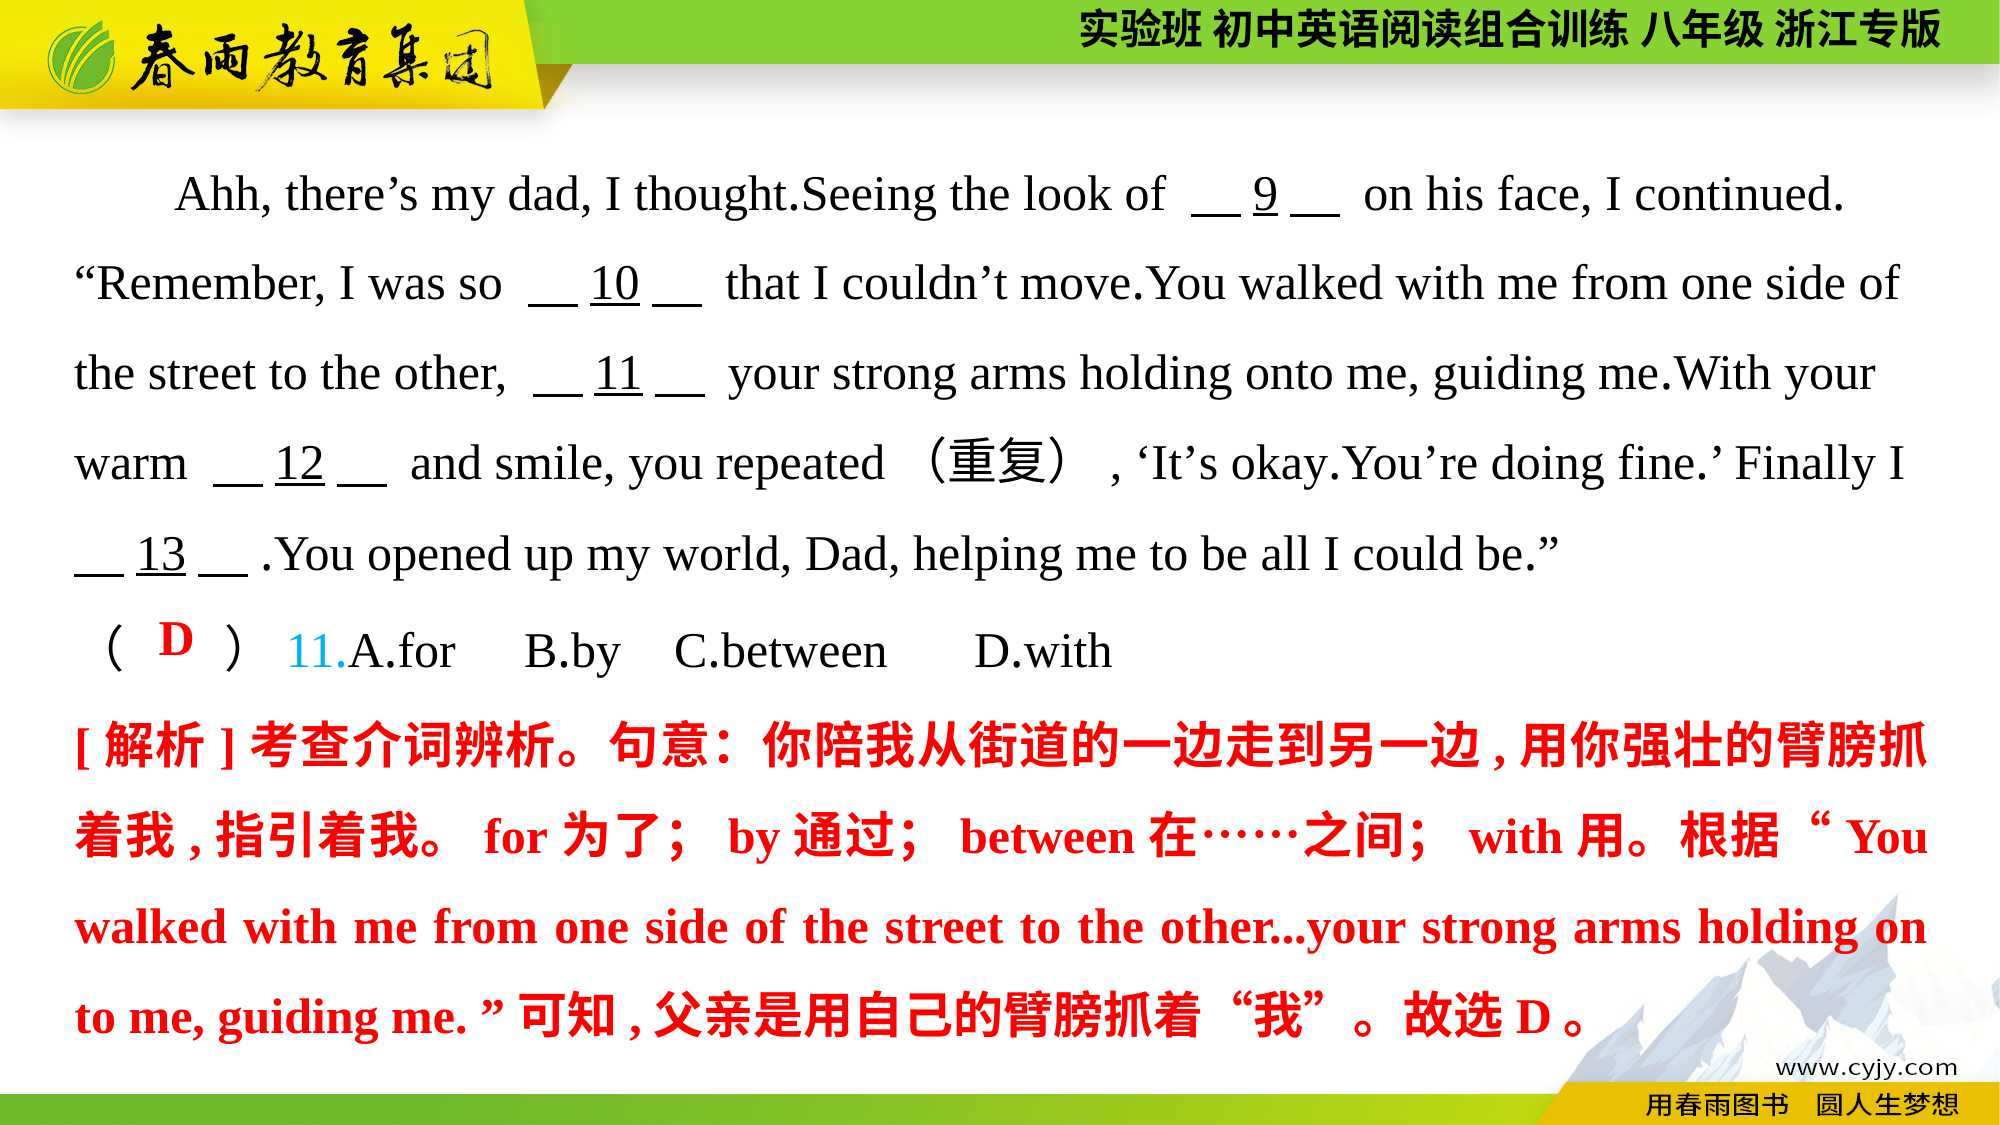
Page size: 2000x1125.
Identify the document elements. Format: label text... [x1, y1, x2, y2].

text_box [解析]考查介词辨析。句意：你陪我从街道的一边走到另一边,用你强壮的臂膀抓着我,指引着我。for为了；by通过；between在……之间；with用。根据“You walked with me from one side of the street to the other...your strong arms holding on to me, guiding me. ”可知,父亲是用自己的臂膀抓着“我”。故选D。 [59, 686, 1944, 1051]
text_box （ ）11.A.for B.by C.between D.with [59, 581, 1944, 686]
text_box D [143, 597, 210, 673]
picture [0, 0, 2000, 1125]
list Ahh, there’s my dad, I thought.Seeing the look of 9 on his face, I continued. “Remember, I was so 10 that I couldn’t move.You walked with me from one side of the street to the other, 11 your strong arms holding onto me, guiding me.With your warm 12 and smile, you repeated（重复）, ‘It’s okay.You’re doing fine.’ Finally I 13 .You opened up my world, Dad, helping me to be all I could be.” [59, 122, 1944, 581]
